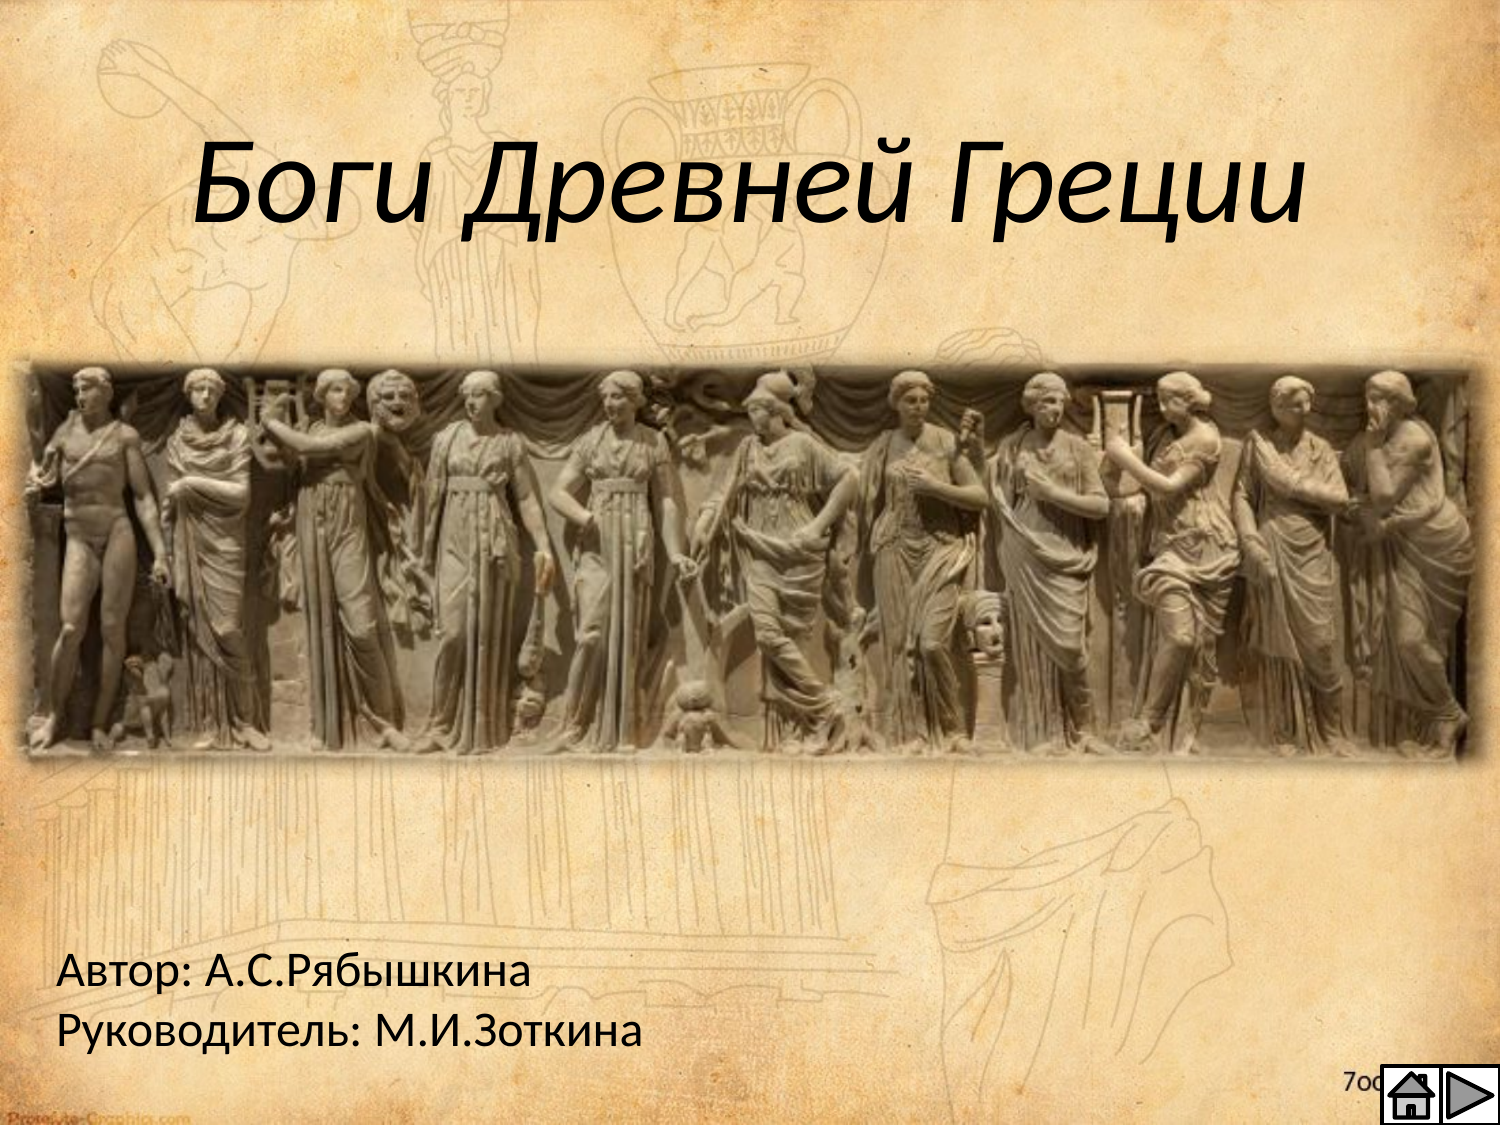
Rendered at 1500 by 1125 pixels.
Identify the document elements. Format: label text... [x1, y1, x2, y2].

text_box Боги Древней Греции [147, 89, 1353, 255]
picture [0, 0, 1500, 1125]
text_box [1381, 1065, 1500, 1125]
text_box Автор: А.С.Рябышкина Руководитель: М.И.Зоткина [41, 928, 703, 1064]
